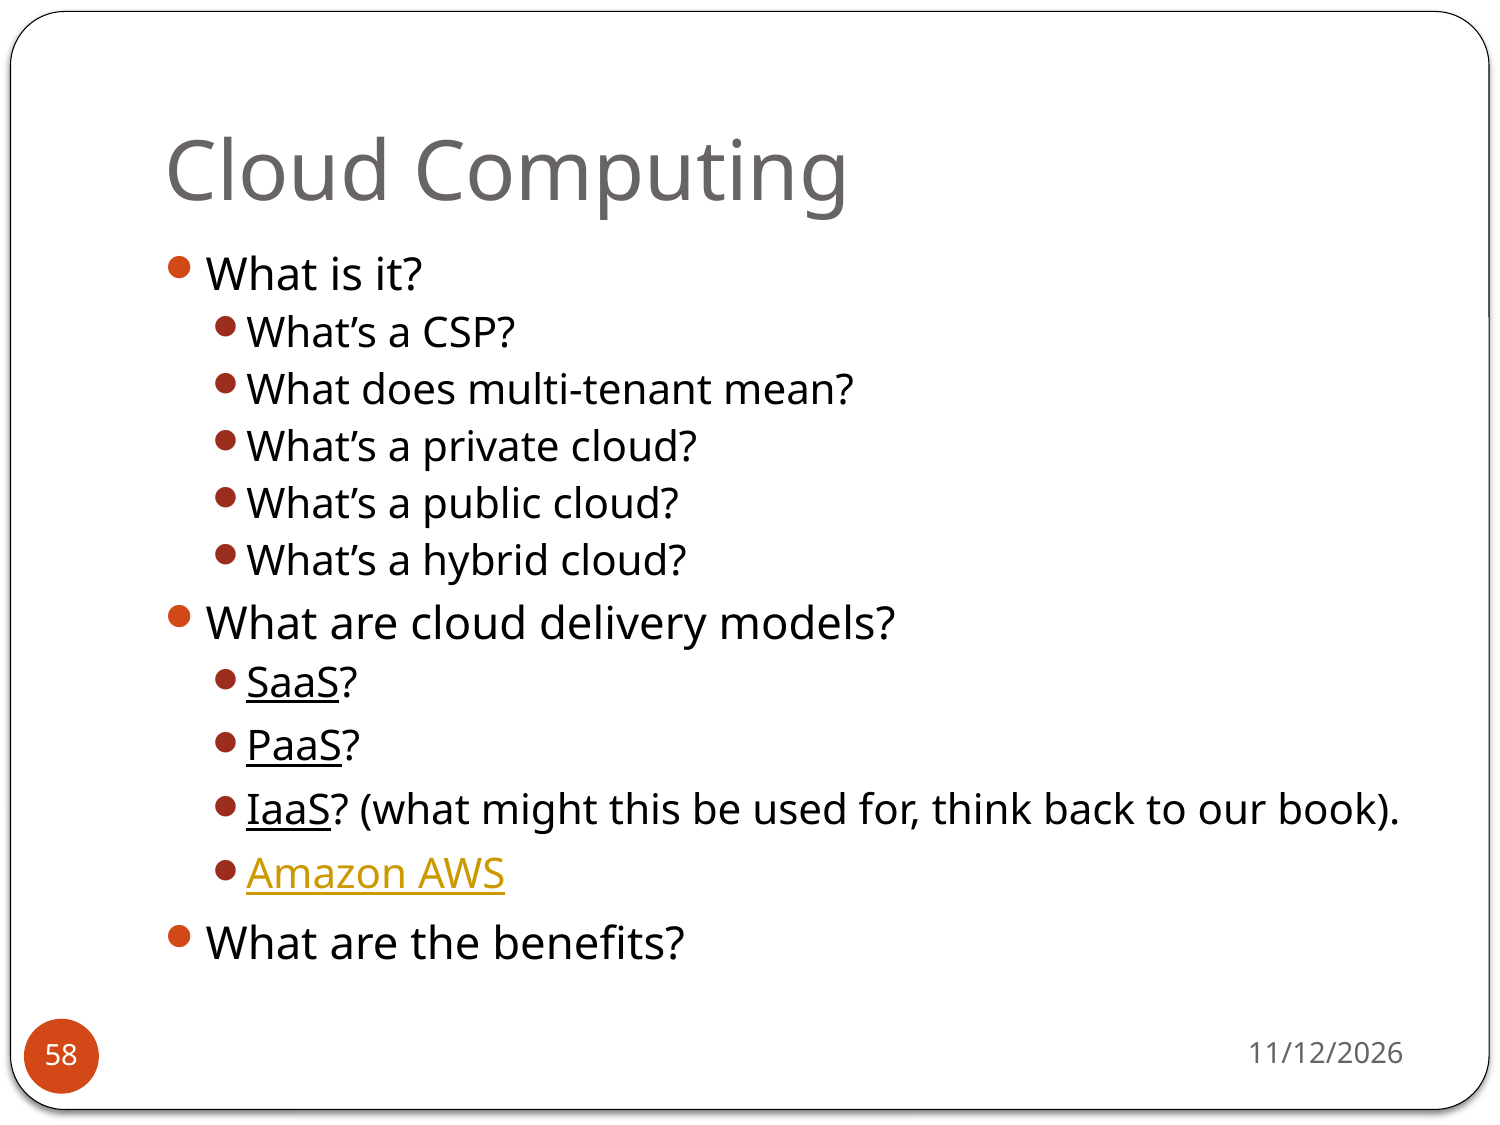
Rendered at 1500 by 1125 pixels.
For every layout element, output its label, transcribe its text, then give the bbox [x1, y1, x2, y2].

list What is it? What’s a CSP? What does multi-tenant mean? What’s a private cloud? What’s a public cloud? What’s a hybrid cloud? What are cloud delivery models? SaaS? PaaS? IaaS? (what might this be used for, think back to our book). Amazon AWS What are the benefits? [150, 237, 1425, 988]
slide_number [1012, 1015, 1419, 1094]
title Cloud Computing [150, 45, 1425, 233]
slide_number 58 [23, 1018, 99, 1094]
